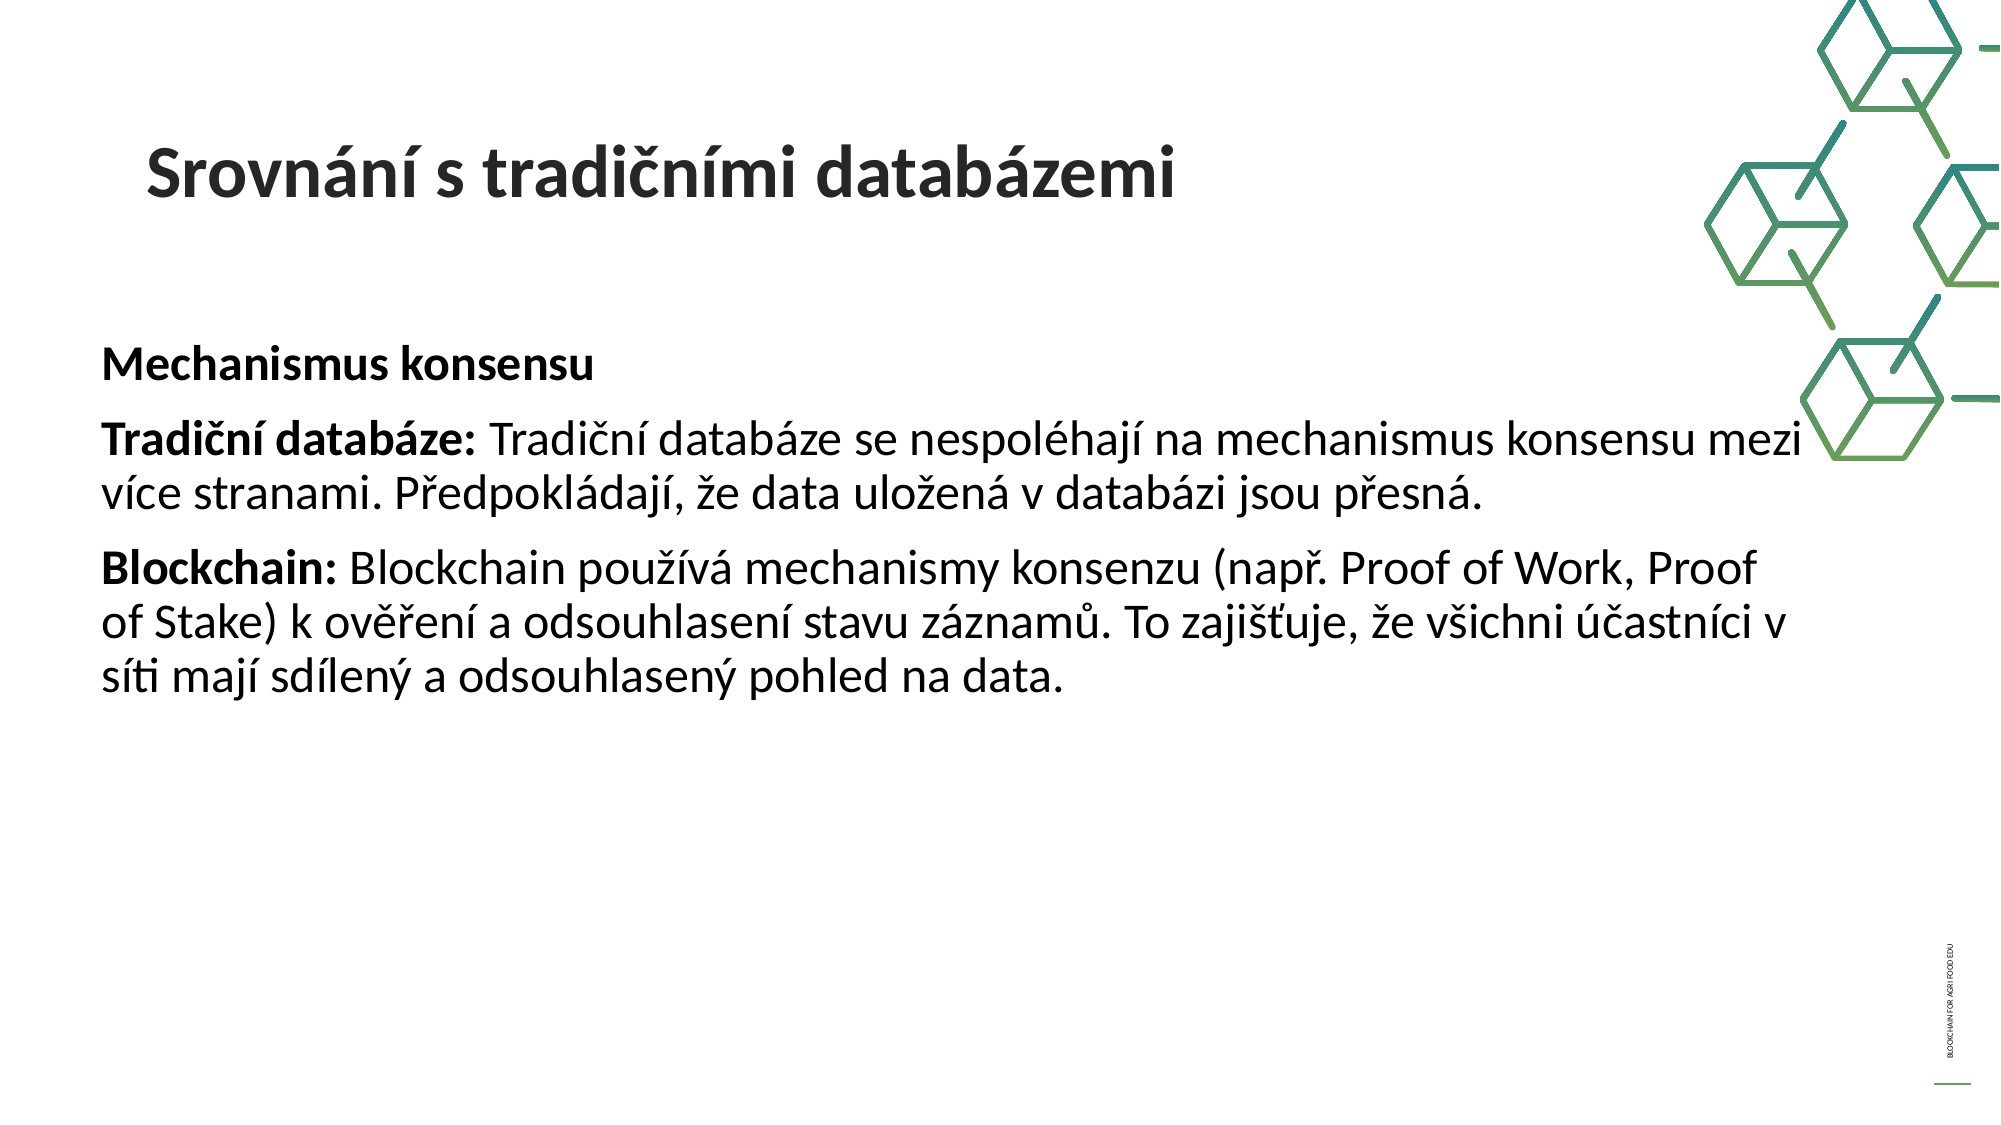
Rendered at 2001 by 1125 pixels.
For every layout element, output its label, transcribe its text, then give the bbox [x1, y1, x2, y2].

list Srovnání s tradičními databázemi [130, 124, 1698, 337]
list Mechanismus konsensu Tradiční databáze: Tradiční databáze se nespoléhají na mechanismus konsensu mezi více stranami. Předpokládají, že data uložená v databázi jsou přesná. Blockchain: Blockchain používá mechanismy konsenzu (např. Proof of Work, Proof of Stake) k ověření a odsouhlasení stavu záznamů. To zajišťuje, že všichni účastníci v síti mají sdílený a odsouhlasený pohled na data. [86, 329, 1825, 1100]
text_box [1703, 0, 2000, 462]
